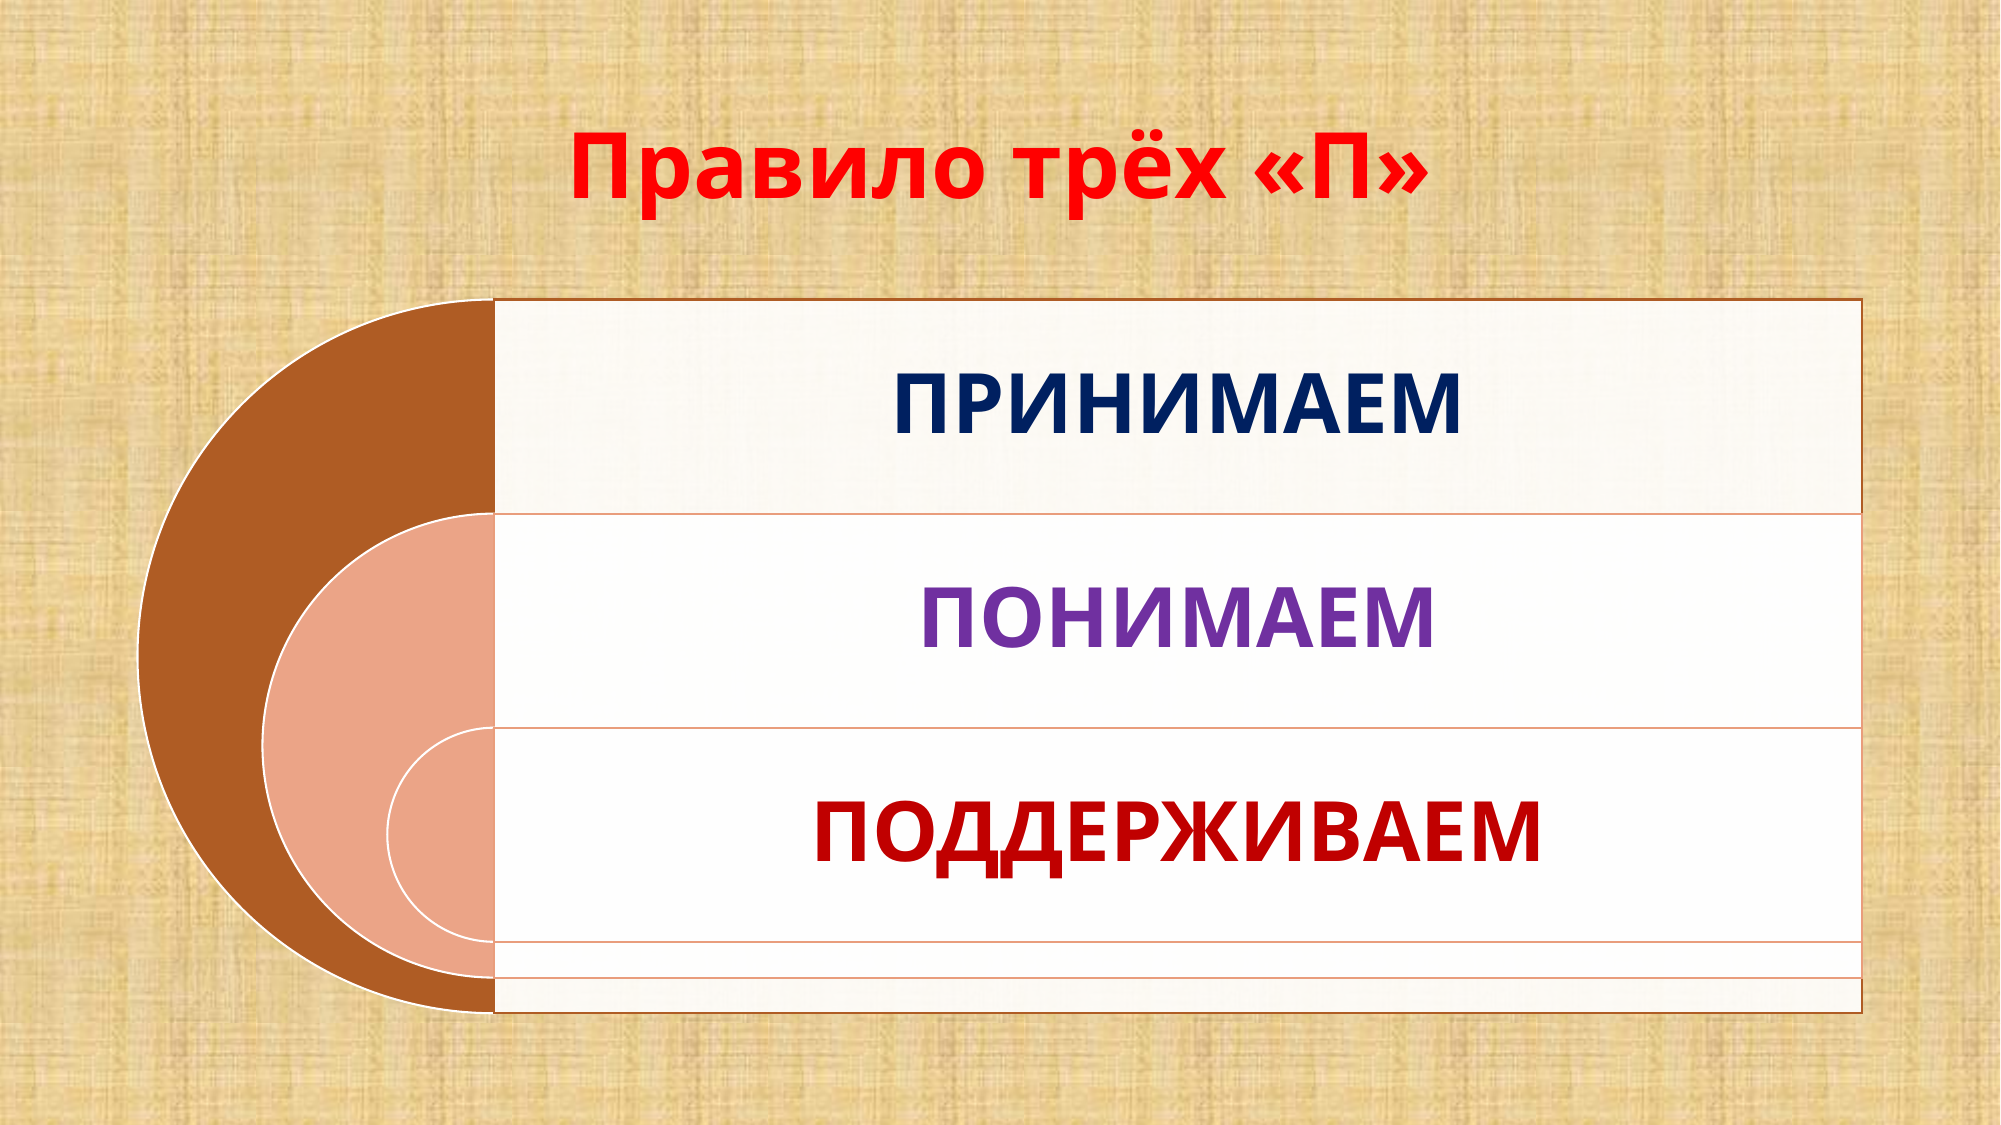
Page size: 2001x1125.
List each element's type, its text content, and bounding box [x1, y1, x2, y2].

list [137, 299, 1863, 1014]
title Правило трёх «П» [137, 59, 1863, 278]
picture [0, 0, 2001, 1125]
